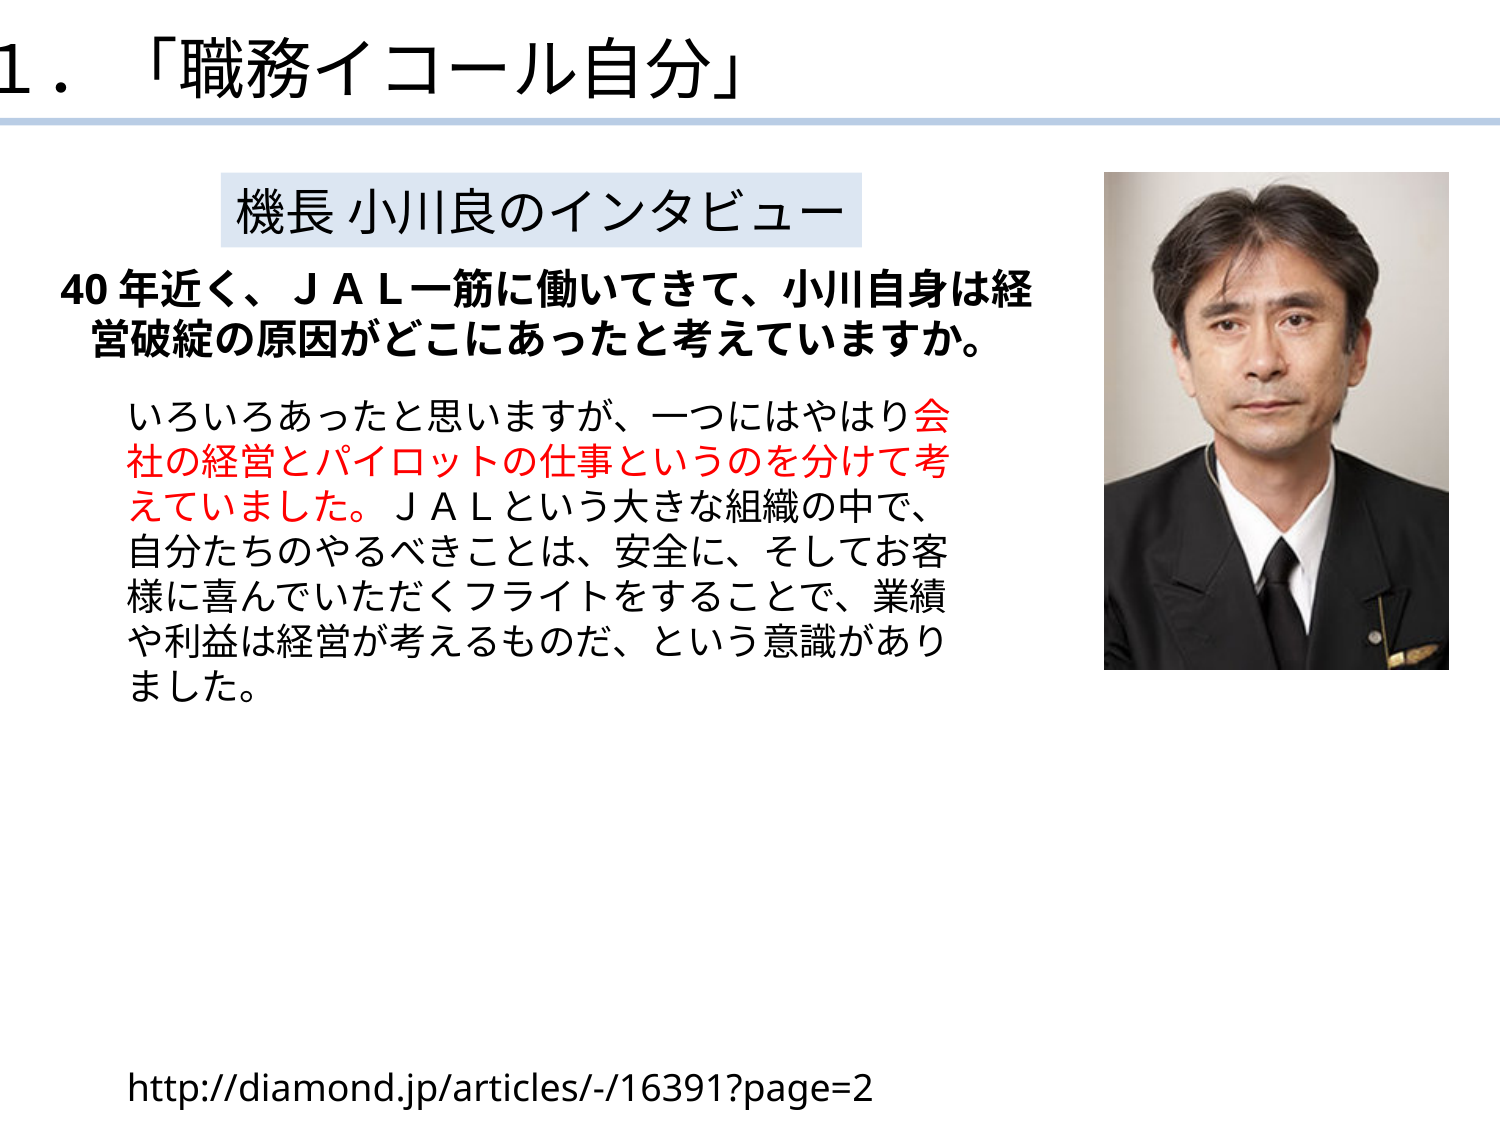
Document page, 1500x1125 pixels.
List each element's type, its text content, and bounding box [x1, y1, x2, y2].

text_box 40年近く、ＪＡＬ一筋に働いてきて、小川自身は経営破綻の原因がどこにあったと考えていますか。 [41, 255, 1052, 371]
text_box [0, 116, 1500, 127]
text_box 機長 小川良のインタビュー [220, 172, 862, 248]
text_box いろいろあったと思いますが、一つにはやはり会社の経営とパイロットの仕事というのを分けて考えていました。ＪＡＬという大きな組織の中で、自分たちのやるべきことは、安全に、そしてお客様に喜んでいただくフライトをすることで、業績や利益は経営が考えるものだ、という意識がありました。 [112, 385, 987, 715]
text_box http://diamond.jp/articles/-/16391?page=2 [112, 1057, 1247, 1117]
picture [1104, 172, 1449, 670]
text_box １．「職務イコール自分」 [0, 19, 794, 114]
